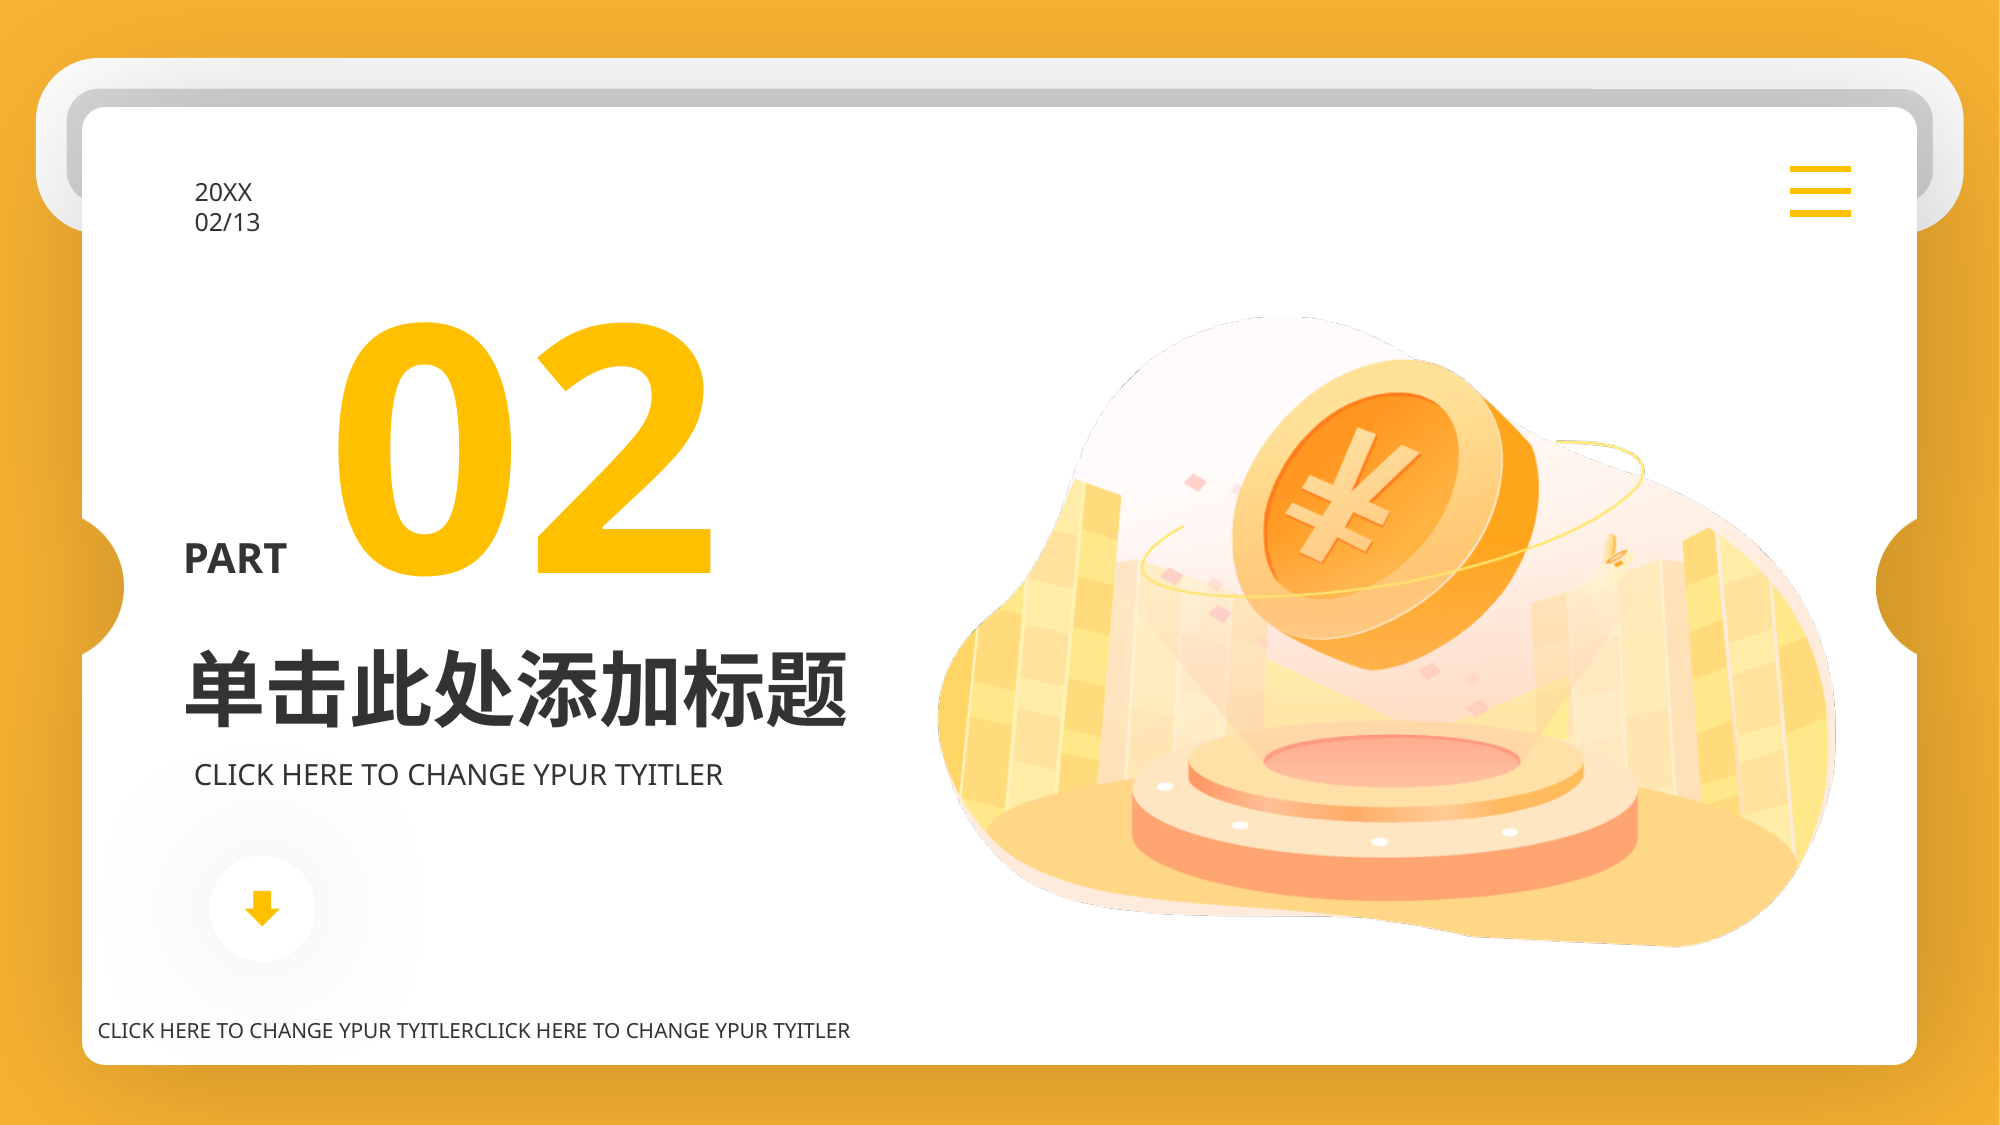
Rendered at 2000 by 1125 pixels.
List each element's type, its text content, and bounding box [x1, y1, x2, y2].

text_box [209, 855, 316, 962]
picture [82, 107, 1917, 1065]
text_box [1789, 169, 1851, 214]
text_box CLICK HERE TO CHANGE YPUR TYITLERCLICK HERE TO CHANGE YPUR TYITLER [83, 1065, 1917, 1076]
